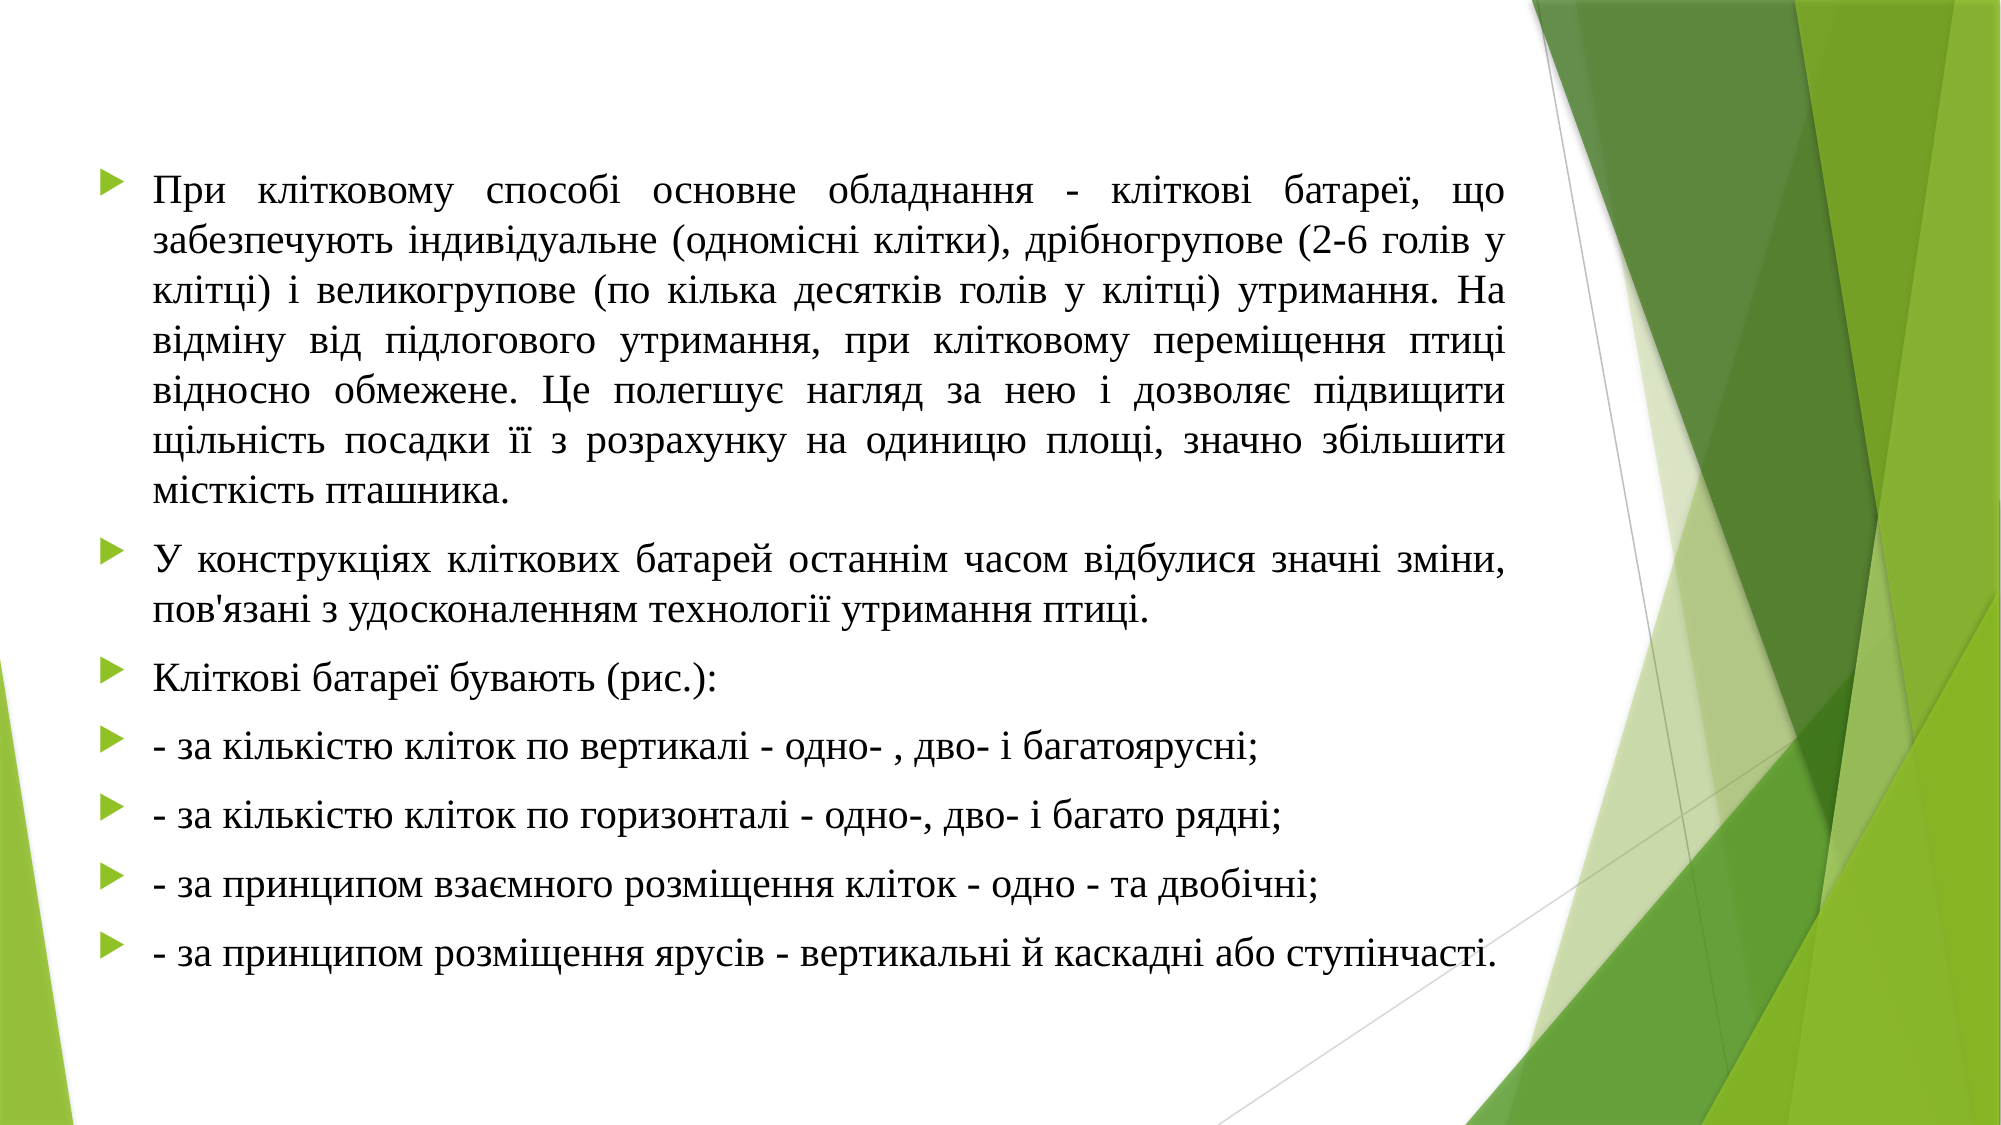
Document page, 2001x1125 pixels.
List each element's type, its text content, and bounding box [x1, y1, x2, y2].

list При клітковому способі основне обладнання - кліткові батареї, що забезпечують індивідуальне (одномісні клітки), дрібногрупове (2-6 голів у клітці) і великогрупове (по кілька десятків голів у клітці) утримання. На відміну від підлогового утримання, при клітковому переміщення птиці відносно обмежене. Це полегшує нагляд за нею і дозволяє підвищити щільність посадки її з розрахунку на одиницю площі, значно збільшити місткість пташника. У конструкціях кліткових батарей останнім часом відбулися значні зміни, пов'язані з удосконаленням технології утримання птиці. Кліткові батареї бувають (рис.): - за кількістю кліток по вертикалі - одно- , дво- і багатоярусні; - за кількістю кліток по горизонталі - одно-, дво- і багато рядні; - за принципом взаємного розміщення кліток - одно - та двобічні; - за принципом розміщення ярусів - вертикальні й каскадні або ступінчасті. [82, 154, 1522, 992]
